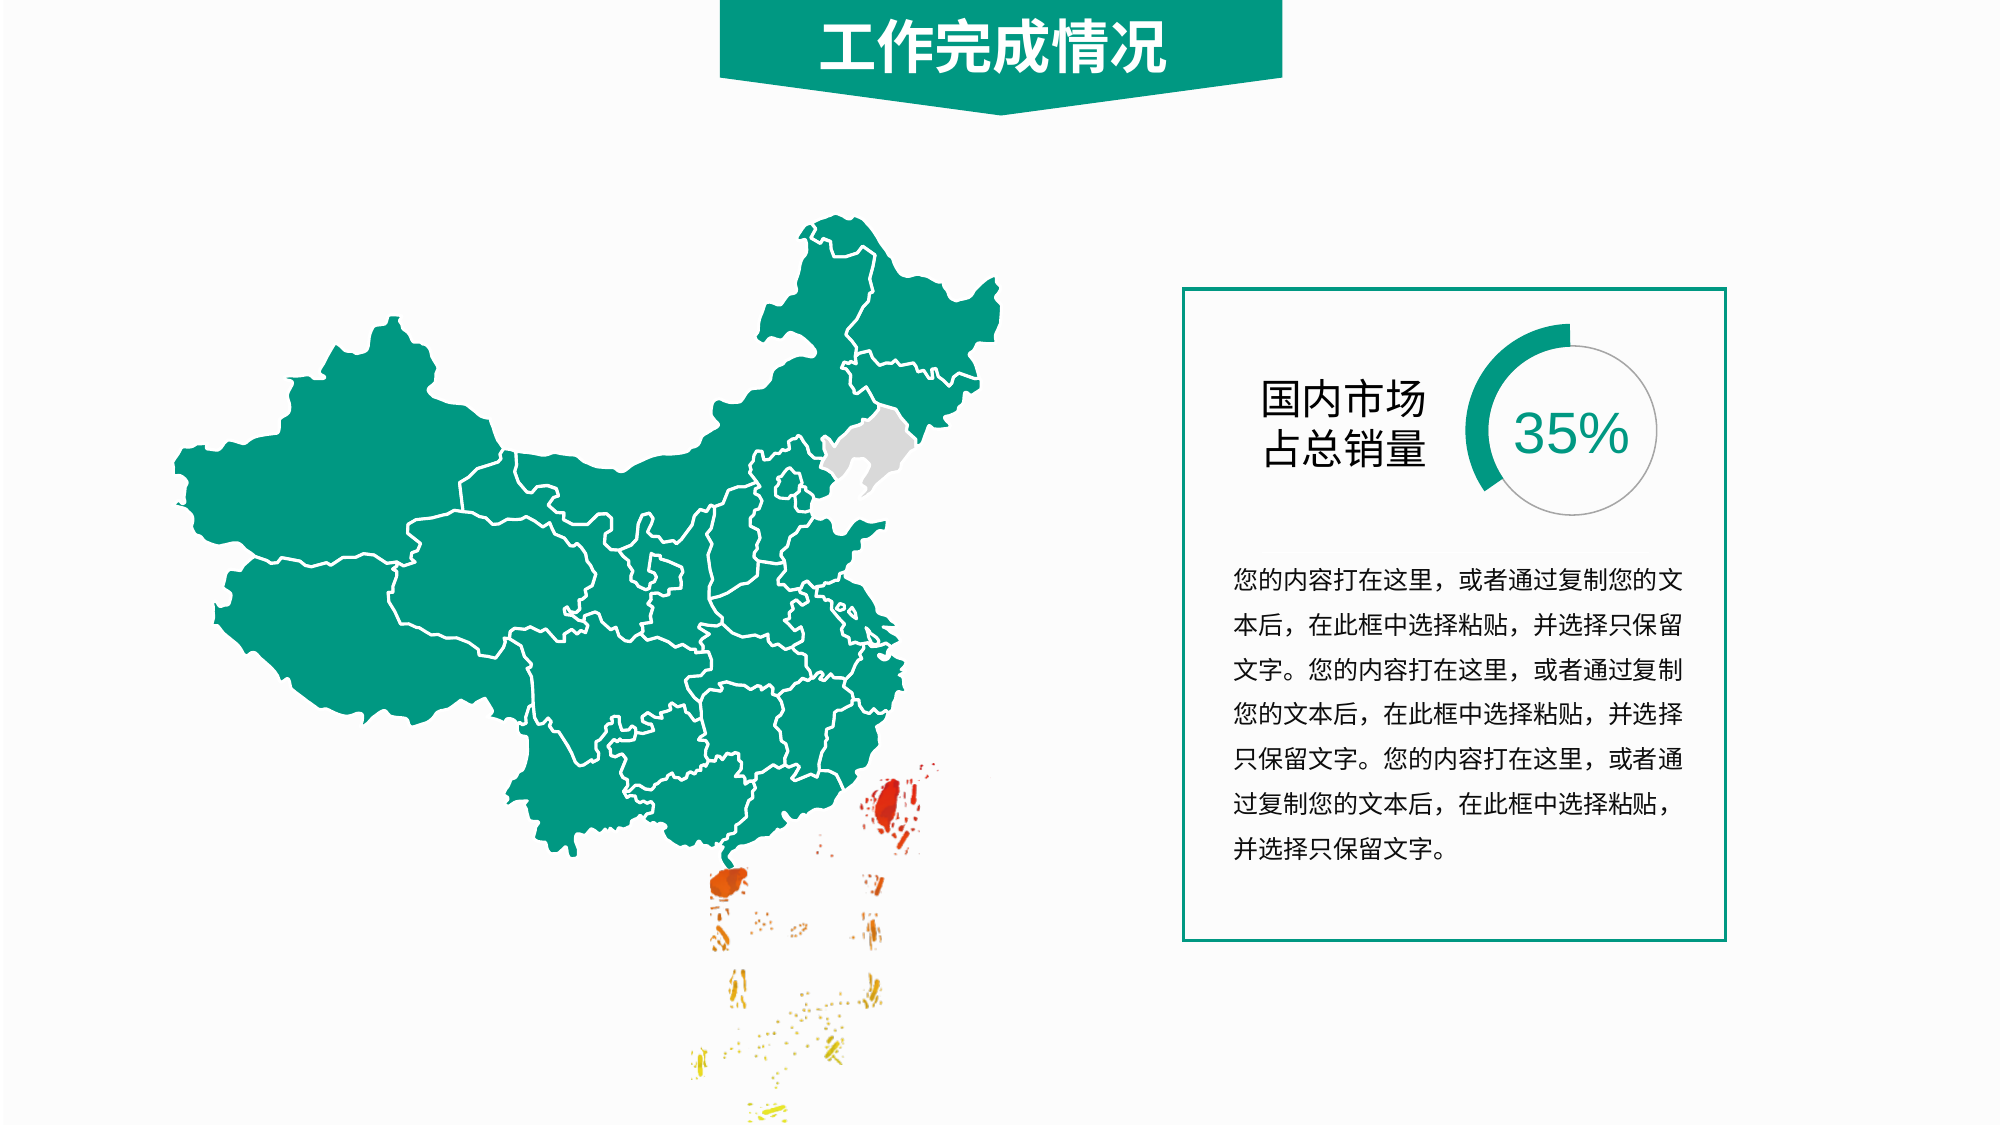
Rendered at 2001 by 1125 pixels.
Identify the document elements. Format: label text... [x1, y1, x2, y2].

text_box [1183, 288, 1726, 941]
text_box 工作完成情况 [818, 2, 1191, 88]
picture [691, 763, 991, 1123]
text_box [172, 213, 1002, 871]
text_box [718, 0, 1284, 117]
